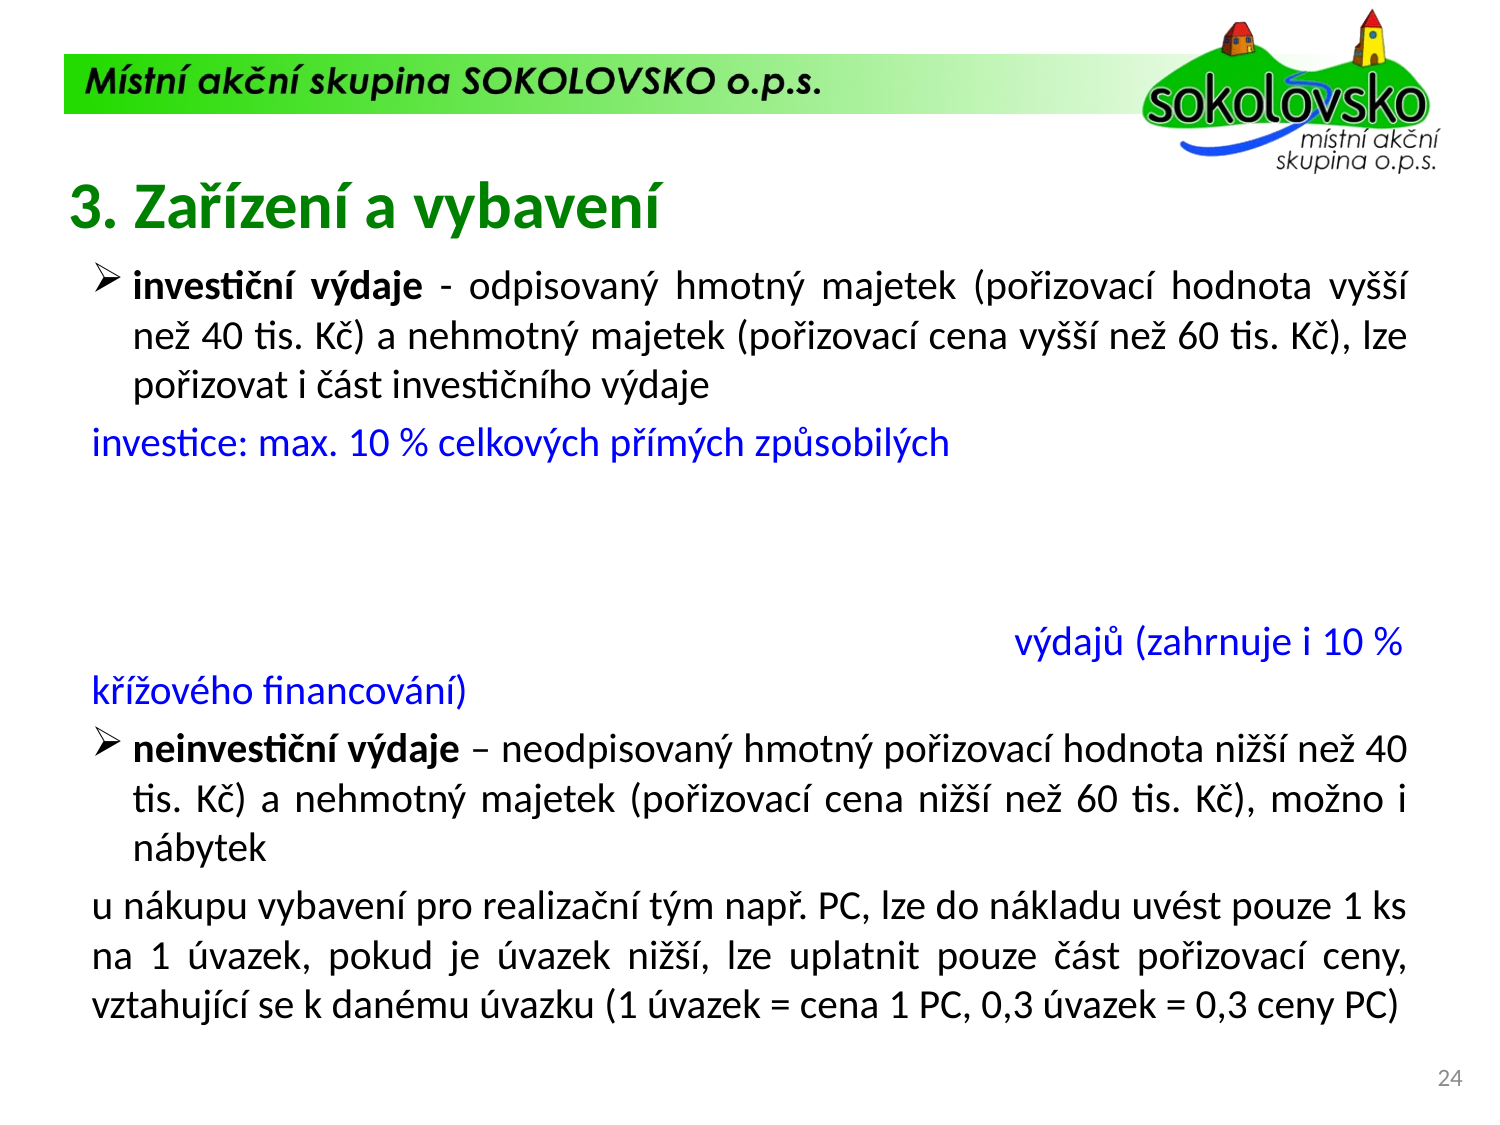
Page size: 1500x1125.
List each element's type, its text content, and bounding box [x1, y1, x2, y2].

title 3. Zařízení a vybavení [53, 137, 1404, 268]
picture [64, 0, 1455, 197]
slide_number 24 [1128, 1046, 1478, 1107]
list investiční výdaje - odpisovaný hmotný majetek (pořizovací hodnota vyšší než 40 tis. Kč) a nehmotný majetek (pořizovací cena vyšší než 60 tis. Kč), lze pořizovat i část investičního výdaje investice: max. 10 % celkových přímých způsobilých výdajů (zahrnuje i 10 % křížového financování) neinvestiční výdaje – neodpisovaný hmotný pořizovací hodnota nižší než 40 tis. Kč) a nehmotný majetek (pořizovací cena nižší než 60 tis. Kč), možno i nábytek u nákupu vybavení pro realizační tým např. PC, lze do nákladu uvést pouze 1 ks na 1 úvazek, pokud je úvazek nižší, lze uplatnit pouze část pořizovací ceny, vztahující se k danému úvazku (1 úvazek = cena 1 PC, 0,3 úvazek = 0,3 ceny PC) [76, 250, 1424, 1083]
